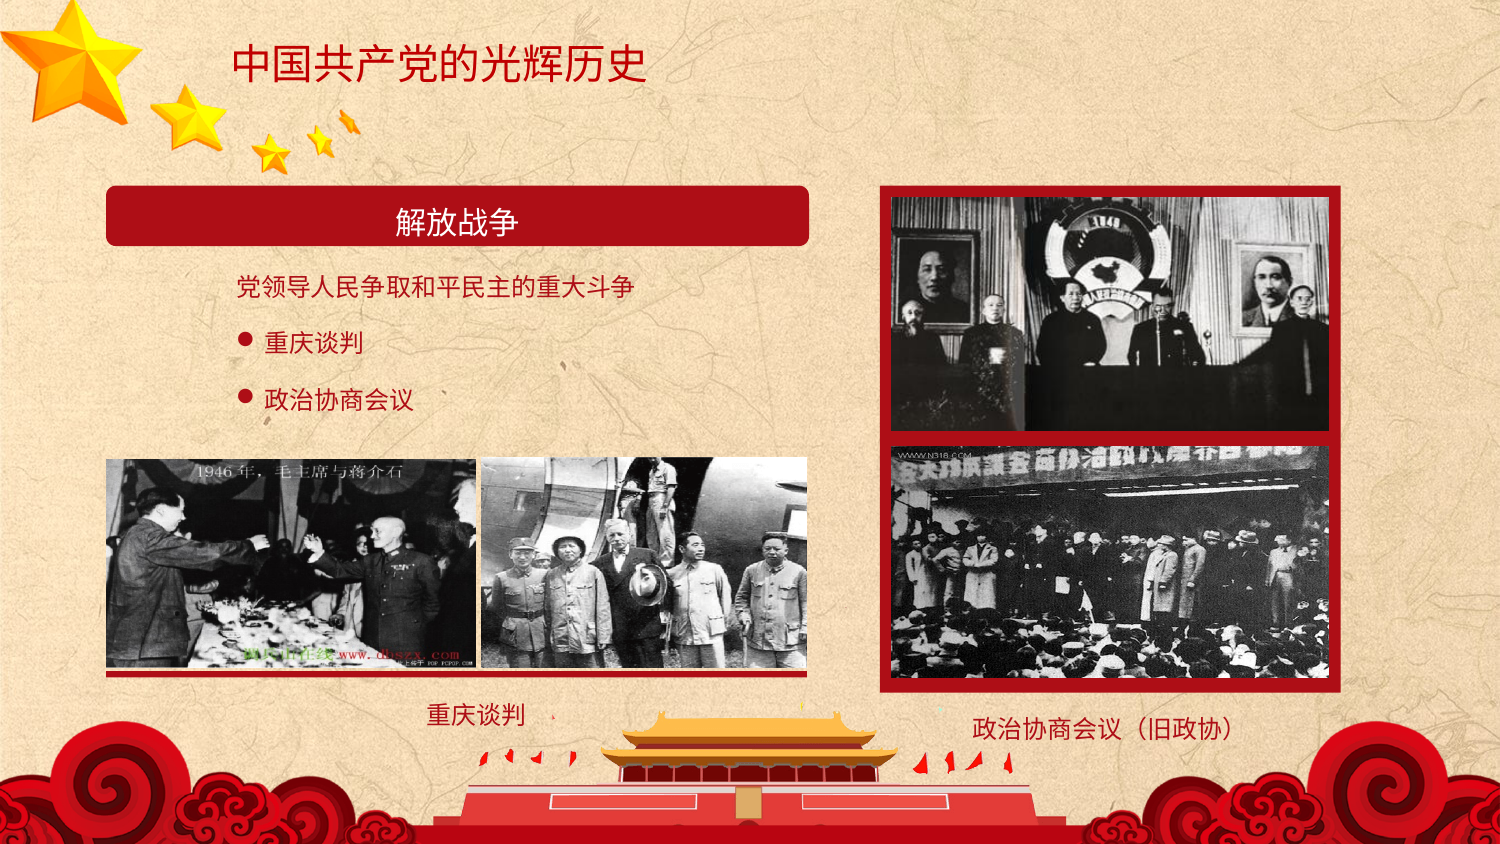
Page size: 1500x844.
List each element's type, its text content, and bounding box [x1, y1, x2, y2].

text_box 解放战争 [351, 177, 564, 249]
text_box [104, 674, 809, 679]
text_box [103, 183, 351, 249]
text_box 政治协商会议 [221, 361, 458, 422]
text_box [878, 184, 1343, 695]
text_box 重庆谈判 [221, 304, 458, 361]
picture [0, 0, 1500, 844]
text_box 党领导人民争取和平民主的重大斗争 [221, 249, 694, 310]
text_box 政治协商会议（旧政协） [891, 691, 1329, 752]
text_box 重庆谈判 [379, 679, 574, 738]
text_box [564, 183, 812, 249]
